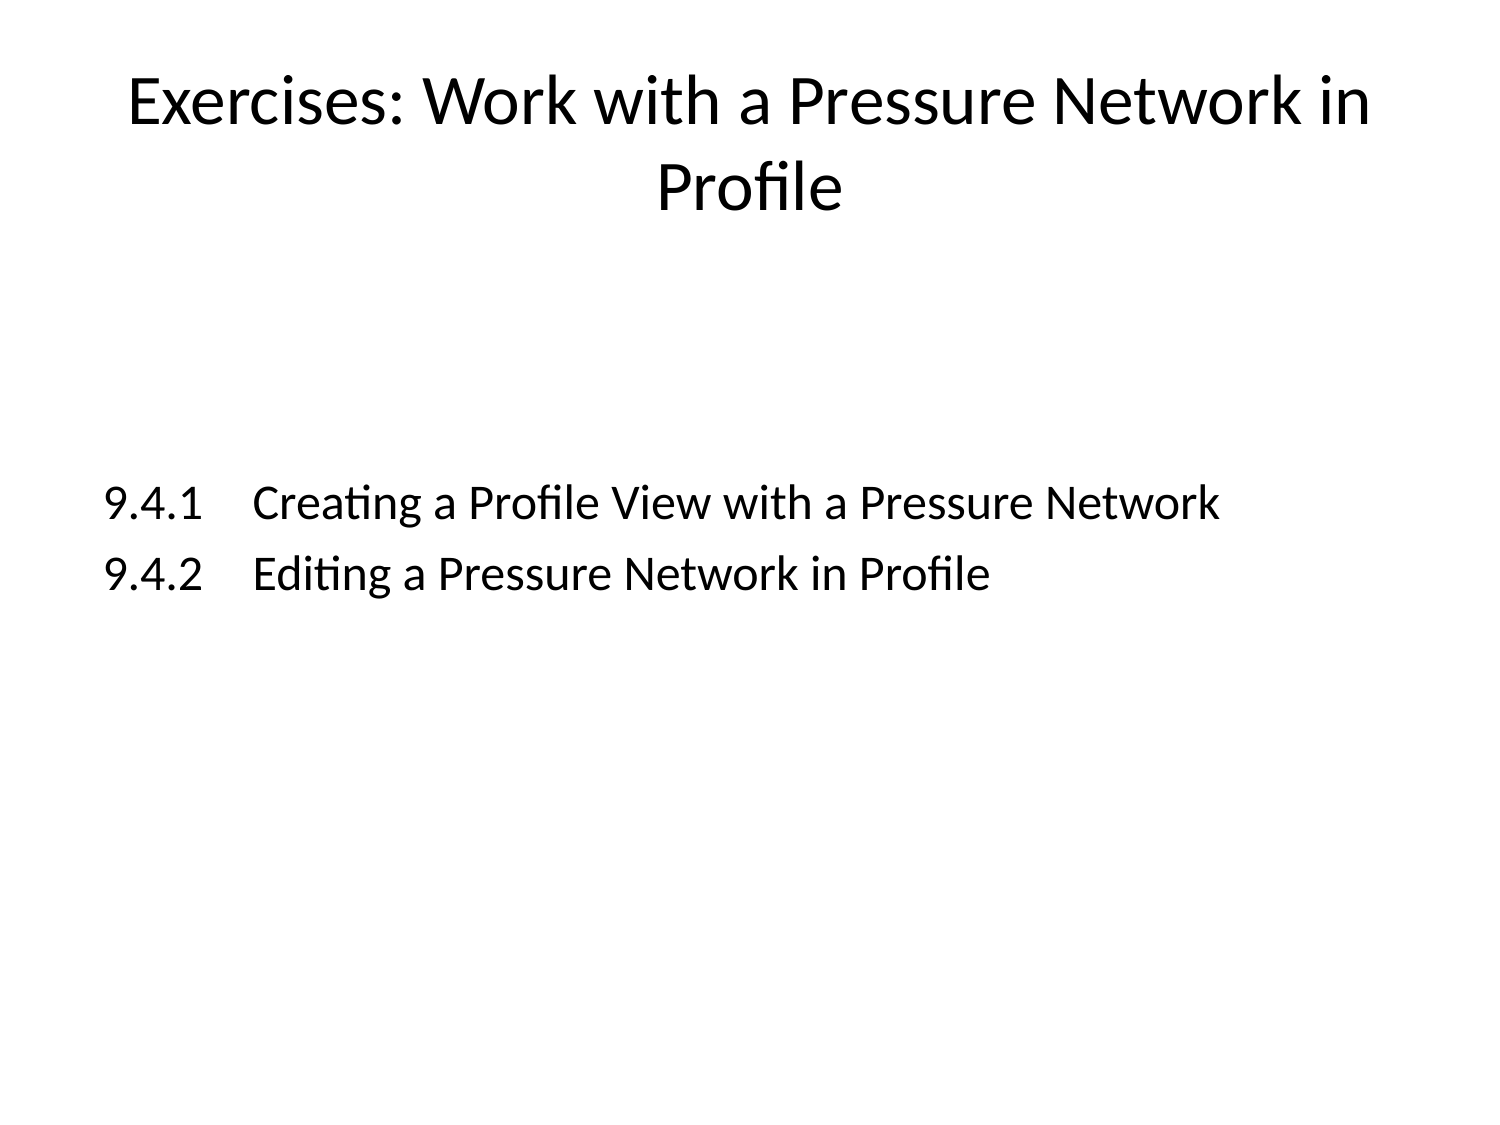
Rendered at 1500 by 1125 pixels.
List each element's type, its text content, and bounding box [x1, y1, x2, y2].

list 9.4.1 Creating a Profile View with a Pressure Network 9.4.2 Editing a Pressure Network in Profile [87, 462, 1425, 838]
title Exercises: Work with a Pressure Network in Profile [24, 45, 1475, 233]
